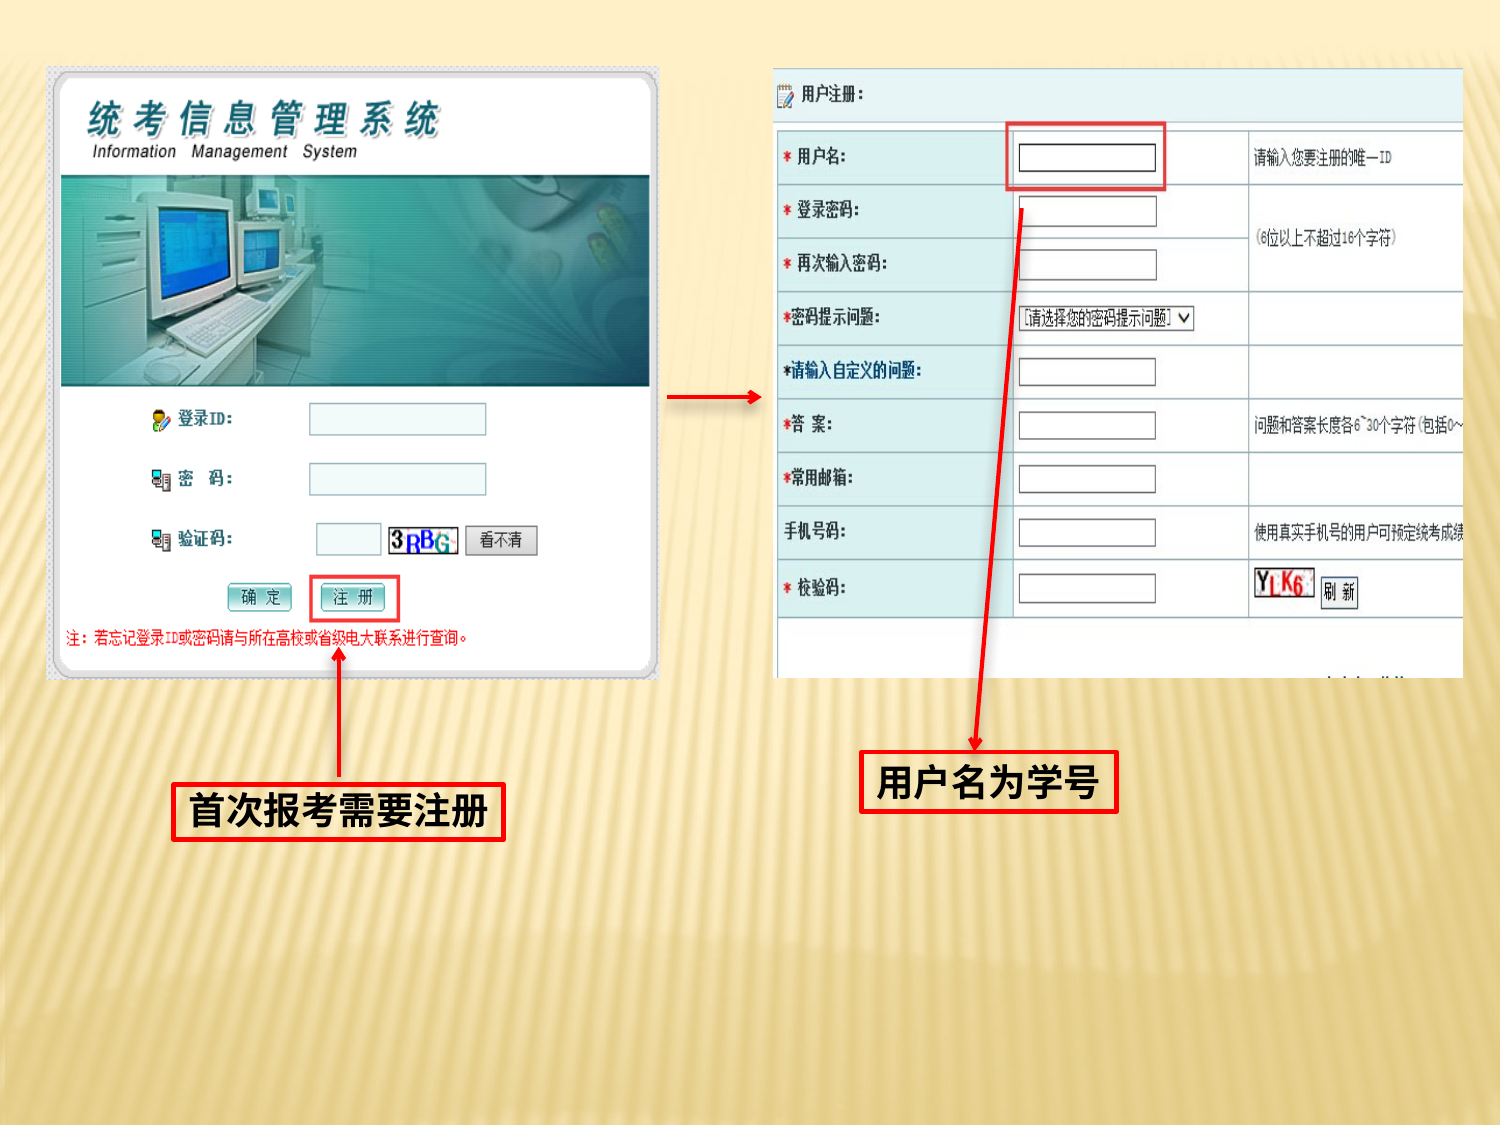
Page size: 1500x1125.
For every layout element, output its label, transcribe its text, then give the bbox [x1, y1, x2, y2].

text_box 首次报考需要注册 [173, 784, 504, 840]
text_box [974, 207, 1022, 752]
picture [46, 65, 660, 681]
text_box 用户名为学号 [861, 751, 1117, 812]
picture [773, 68, 1463, 679]
